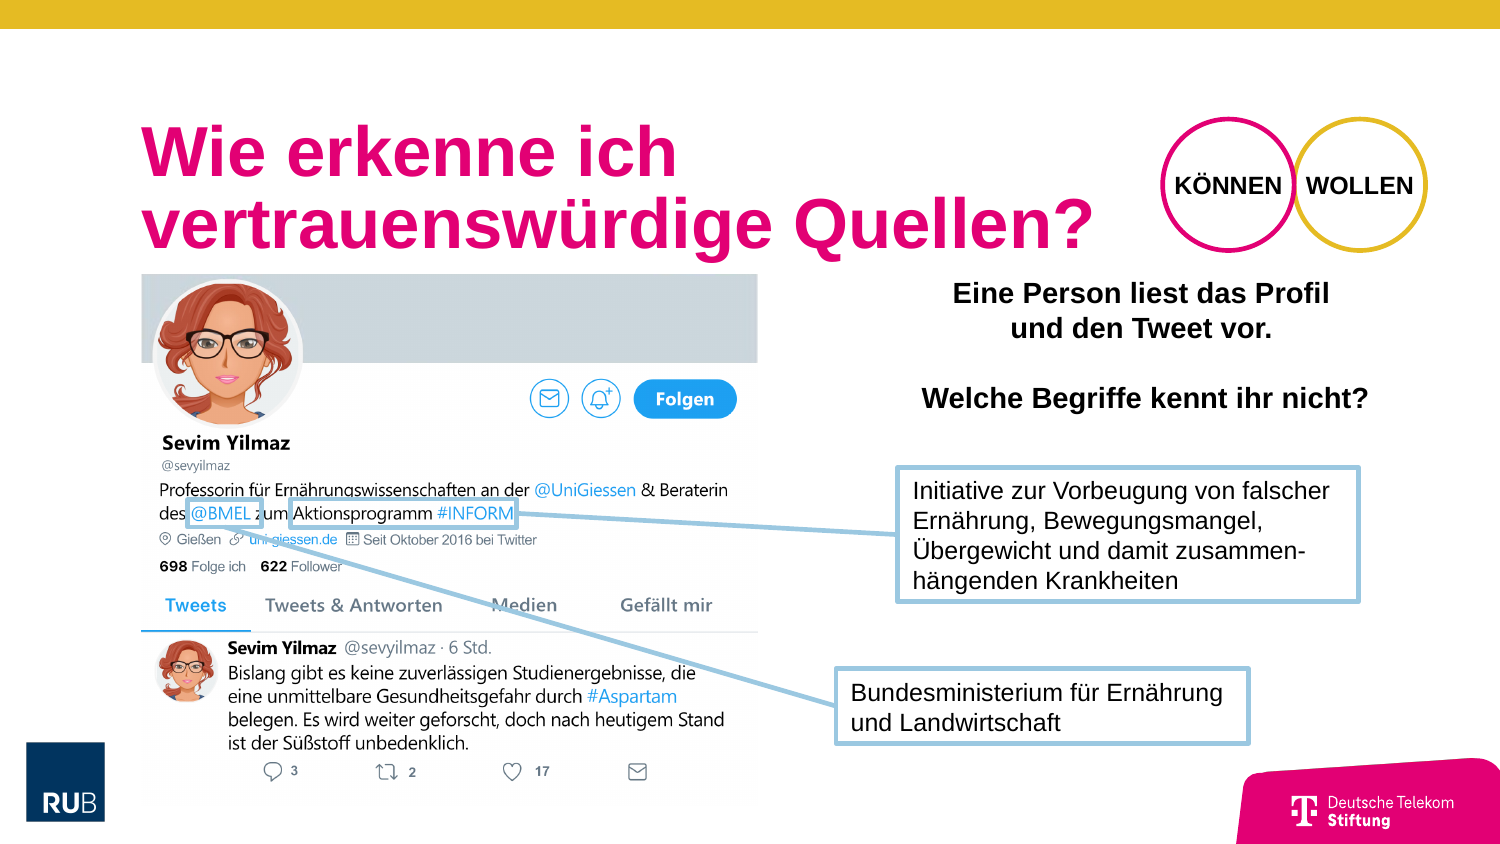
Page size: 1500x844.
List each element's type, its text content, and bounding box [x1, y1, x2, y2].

text_box KÖNNEN [1160, 116, 1297, 253]
picture [23, 740, 108, 824]
text_box Eine Person liest das Profil und den Tweet vor. Welche Begriffe kennt ihr nicht? [891, 274, 1400, 415]
text_box WOLLEN [1294, 116, 1428, 253]
picture [1240, 758, 1468, 804]
title Wie erkenne ich vertrauenswürdige Quellen? [141, 119, 1229, 267]
picture [141, 273, 758, 806]
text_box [224, 526, 1249, 745]
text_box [516, 466, 1359, 603]
picture [1483, 758, 1500, 769]
